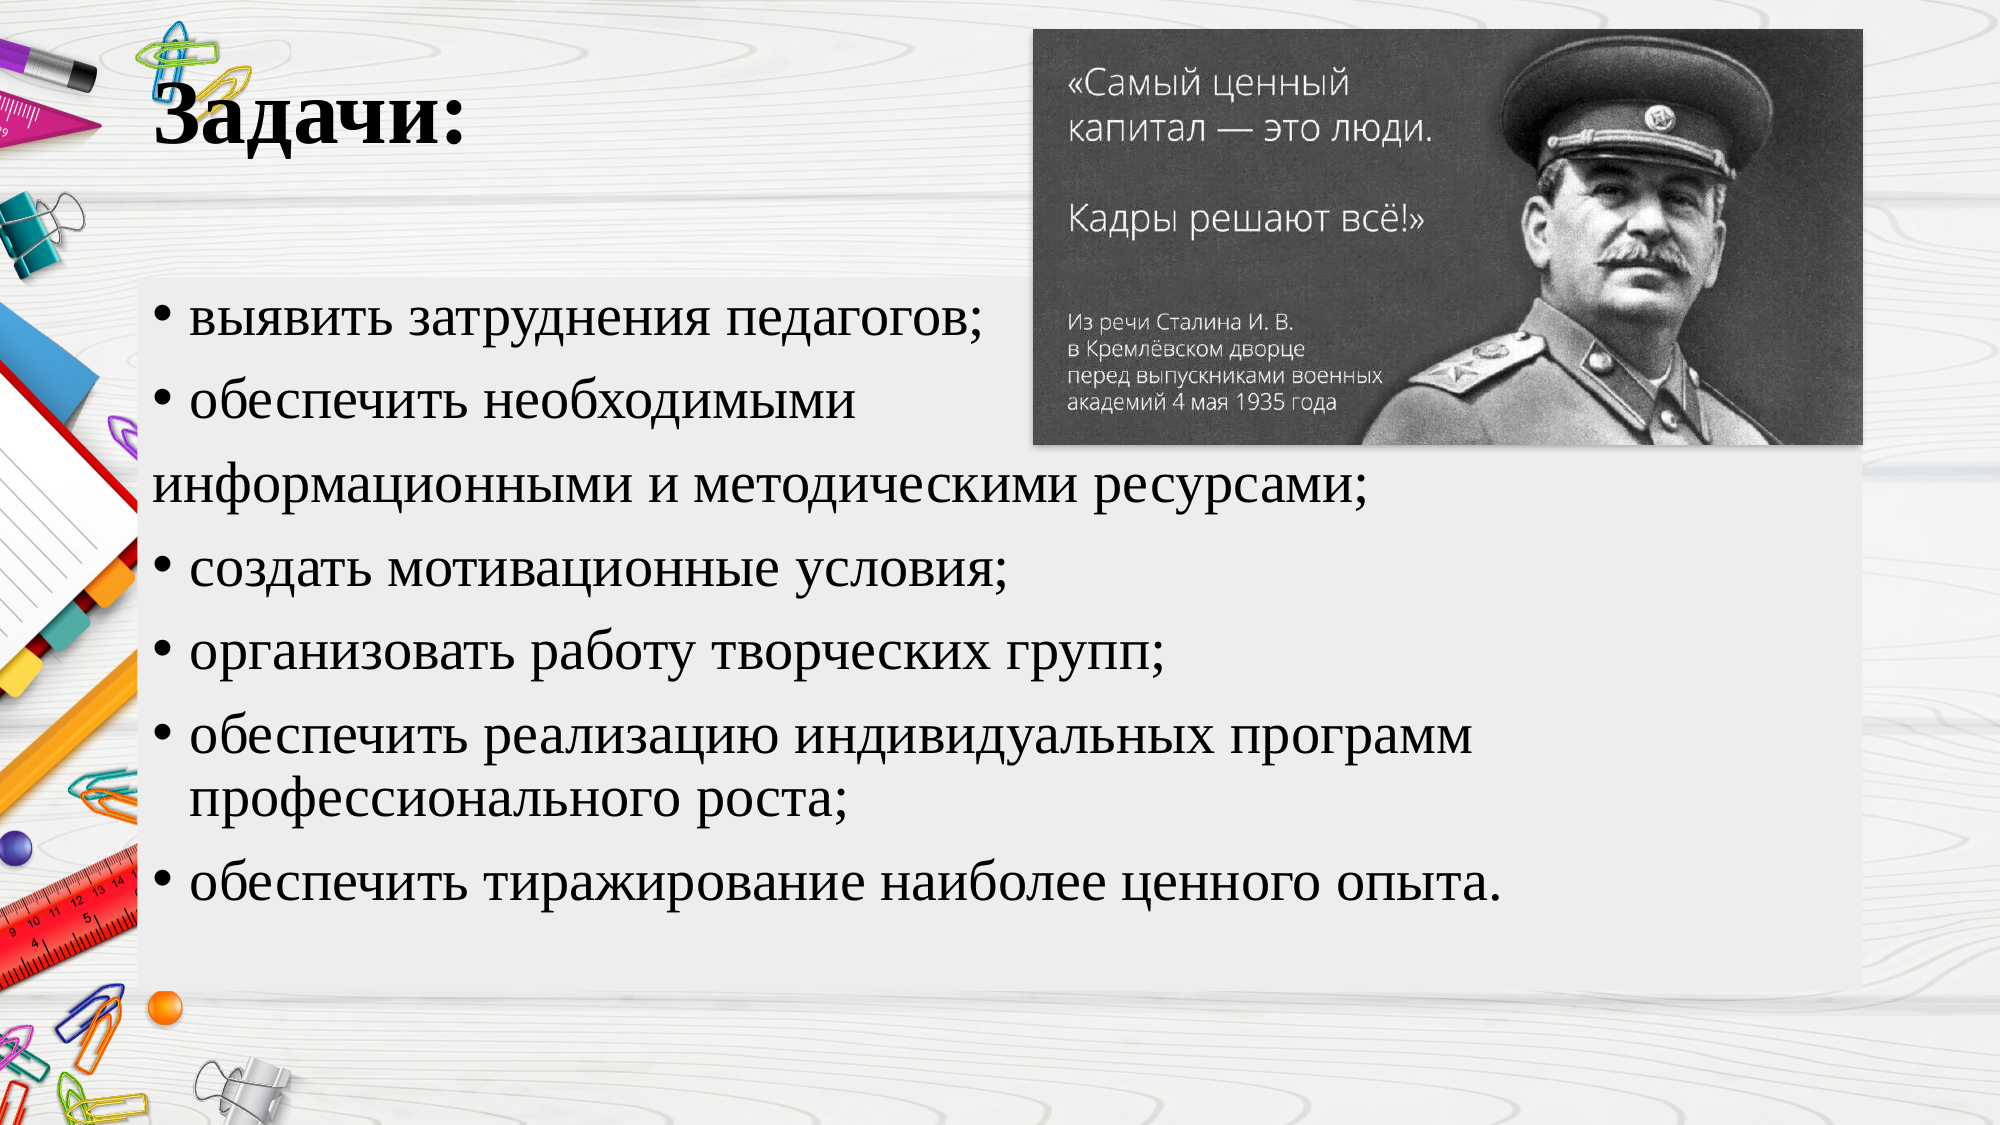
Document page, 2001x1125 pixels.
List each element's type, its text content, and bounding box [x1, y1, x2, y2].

list выявить затруднения педагогов; обеспечить необходимыми информационными и методическими ресурсами; создать мотивационные условия; организовать работу творческих групп; обеспечить реализацию индивидуальных программ профессионального роста; обеспечить тиражирование наиболее ценного опыта. [137, 277, 1863, 992]
title Задачи: [137, 59, 1028, 277]
picture [0, 0, 2000, 1125]
